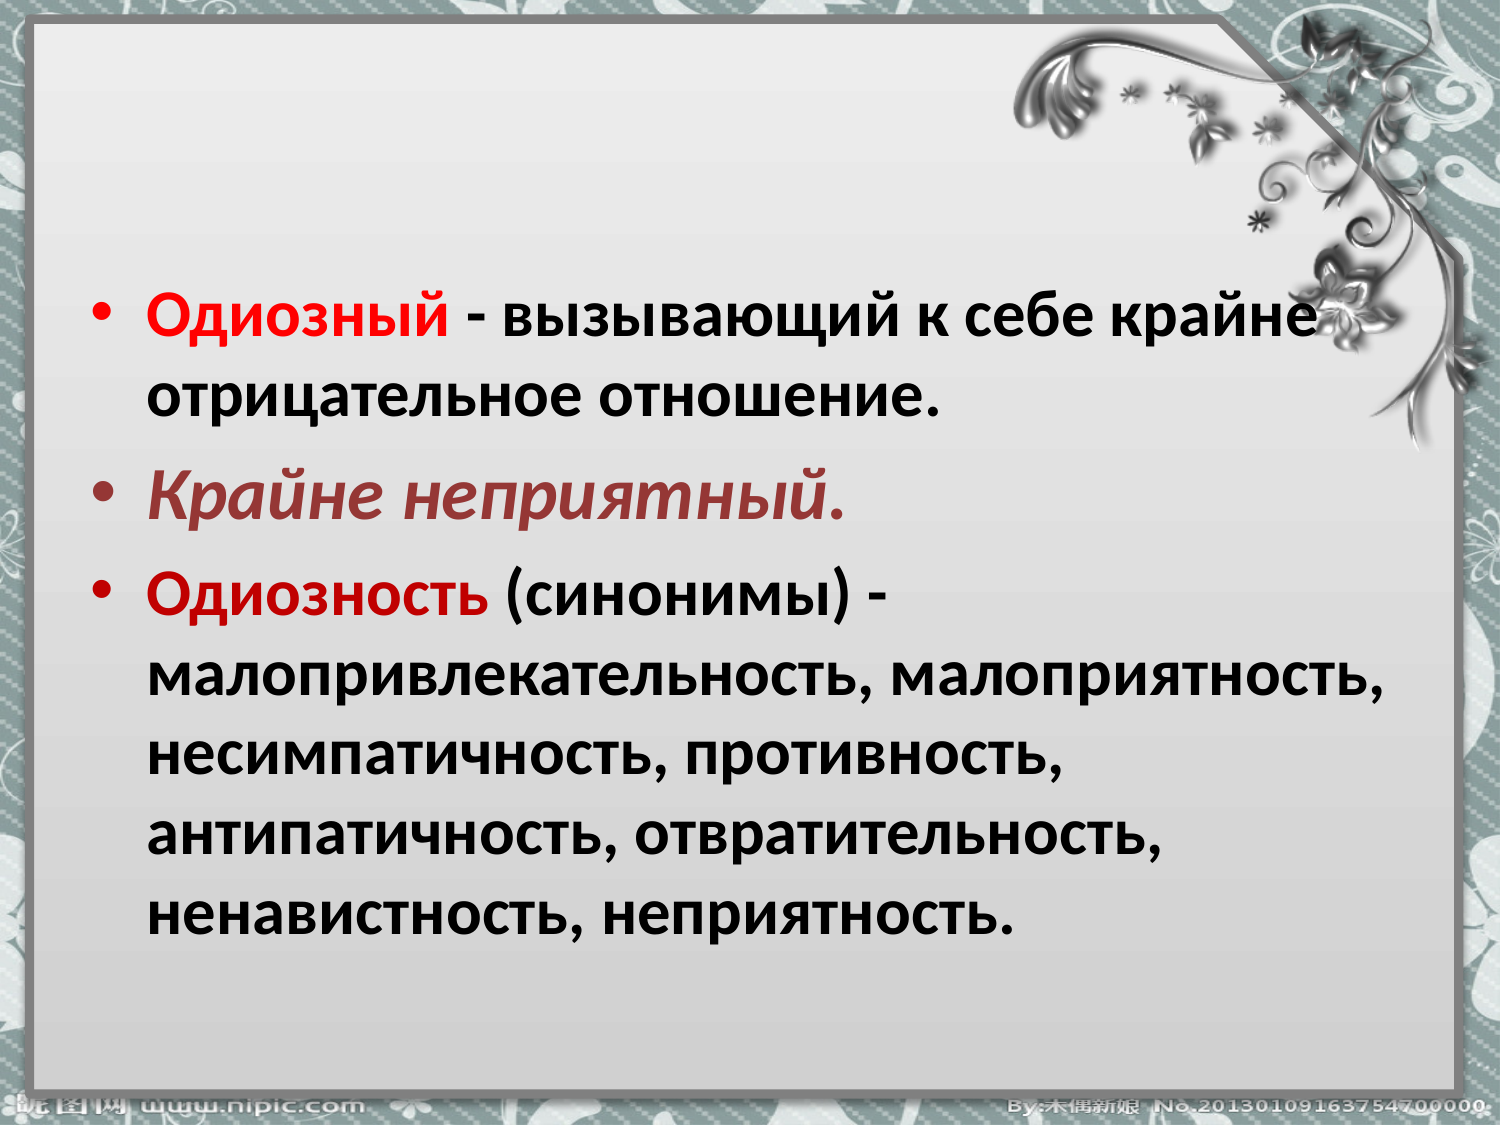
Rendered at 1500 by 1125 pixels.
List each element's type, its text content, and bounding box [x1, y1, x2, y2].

list Одиозный - вызывающий к себе крайне отрицательное отношение. Крайне неприятный. Одиозность (синонимы) - малопривлекательность, малоприятность, несимпатичность, противность, антипатичность, отвратительность, ненавистность, неприятность. [75, 262, 1425, 1005]
picture [0, 0, 1500, 1125]
